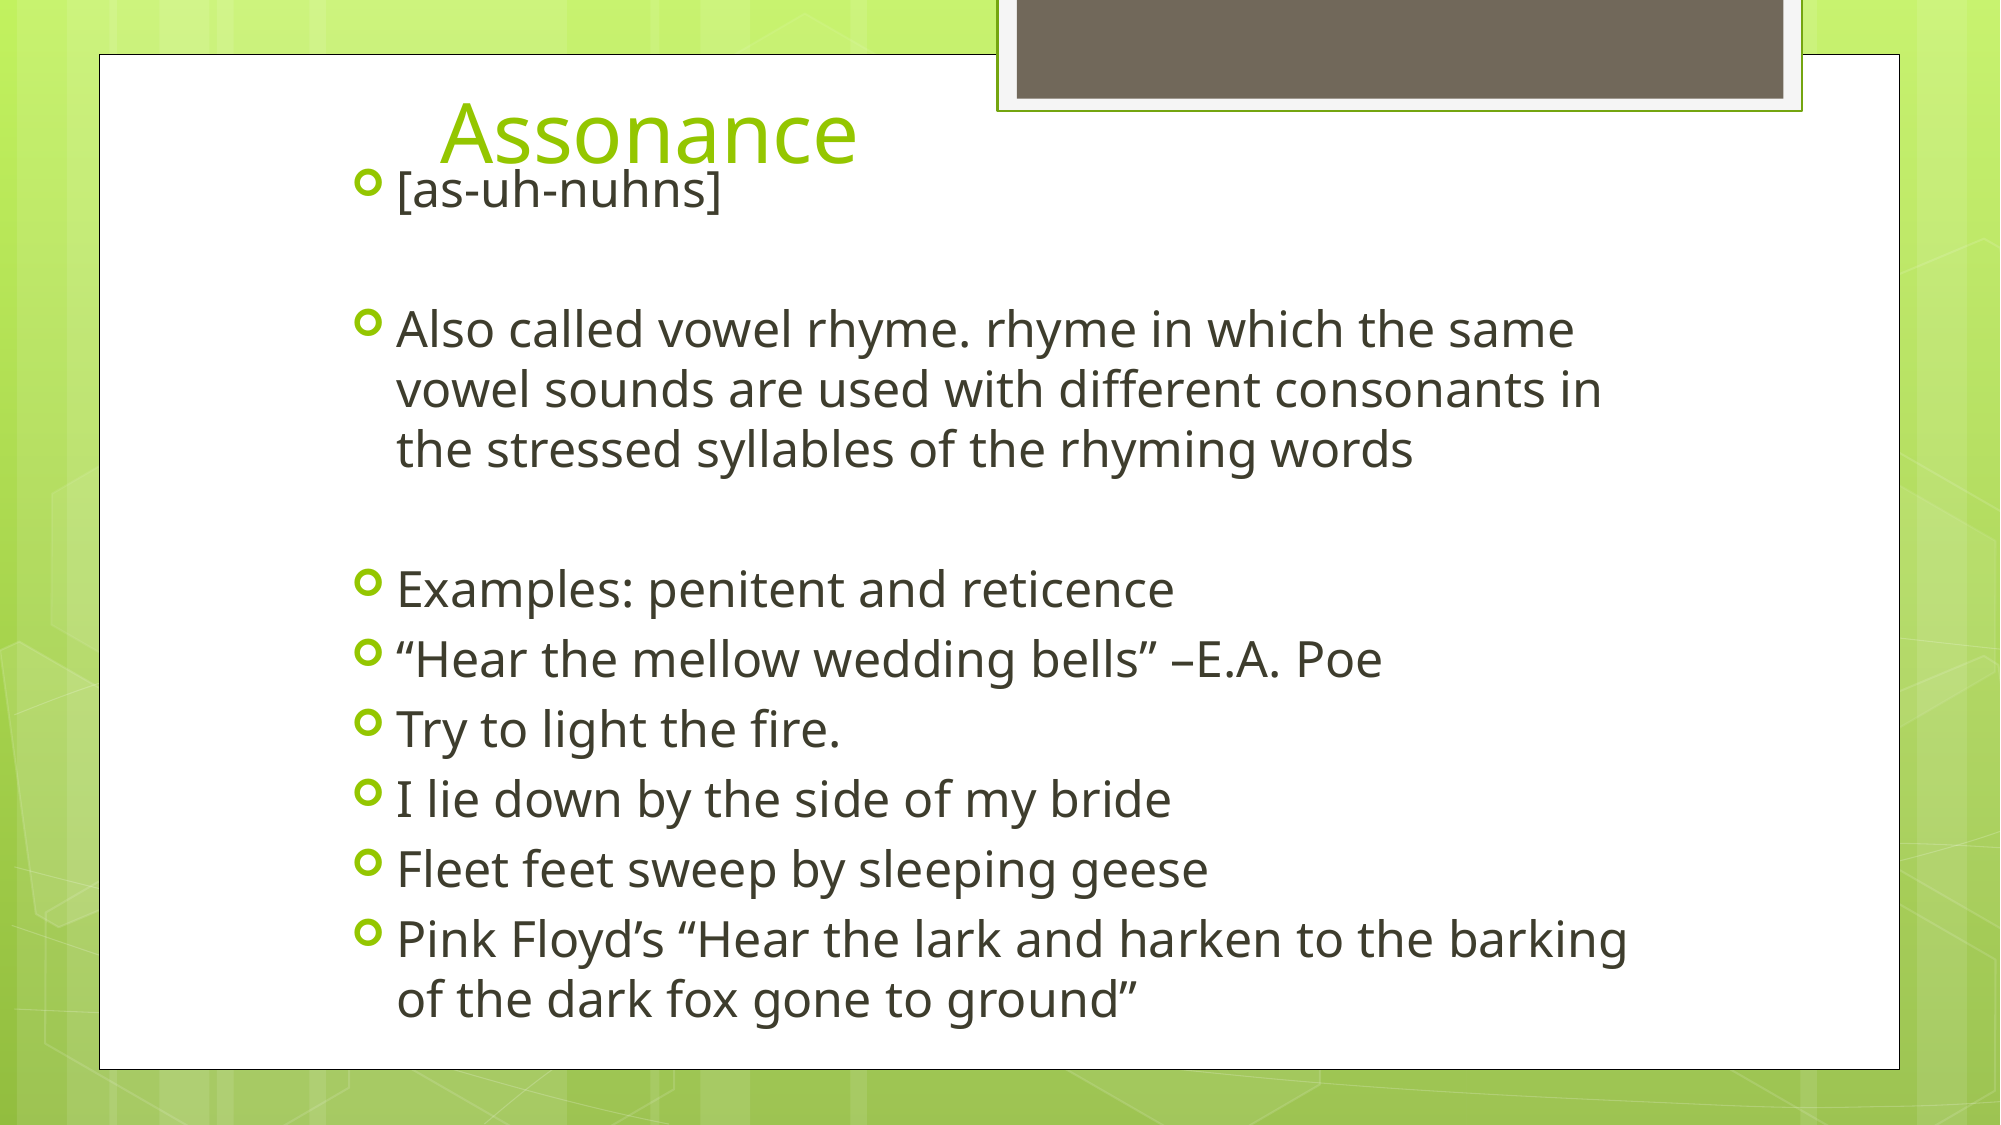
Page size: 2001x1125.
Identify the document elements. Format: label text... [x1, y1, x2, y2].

list [as-uh-nuhns] Also called vowel rhyme. rhyme in which the same vowel sounds are used with different consonants in the stressed syllables of the rhyming words Examples: penitent and reticence “Hear the mellow wedding bells” –E.A. Poe Try to light the fire. I lie down by the side of my bride Fleet feet sweep by sleeping geese Pink Floyd’s “Hear the lark and harken to the barking of the dark fox gone to ground” [324, 149, 1688, 1063]
title Assonance [425, 0, 1578, 149]
